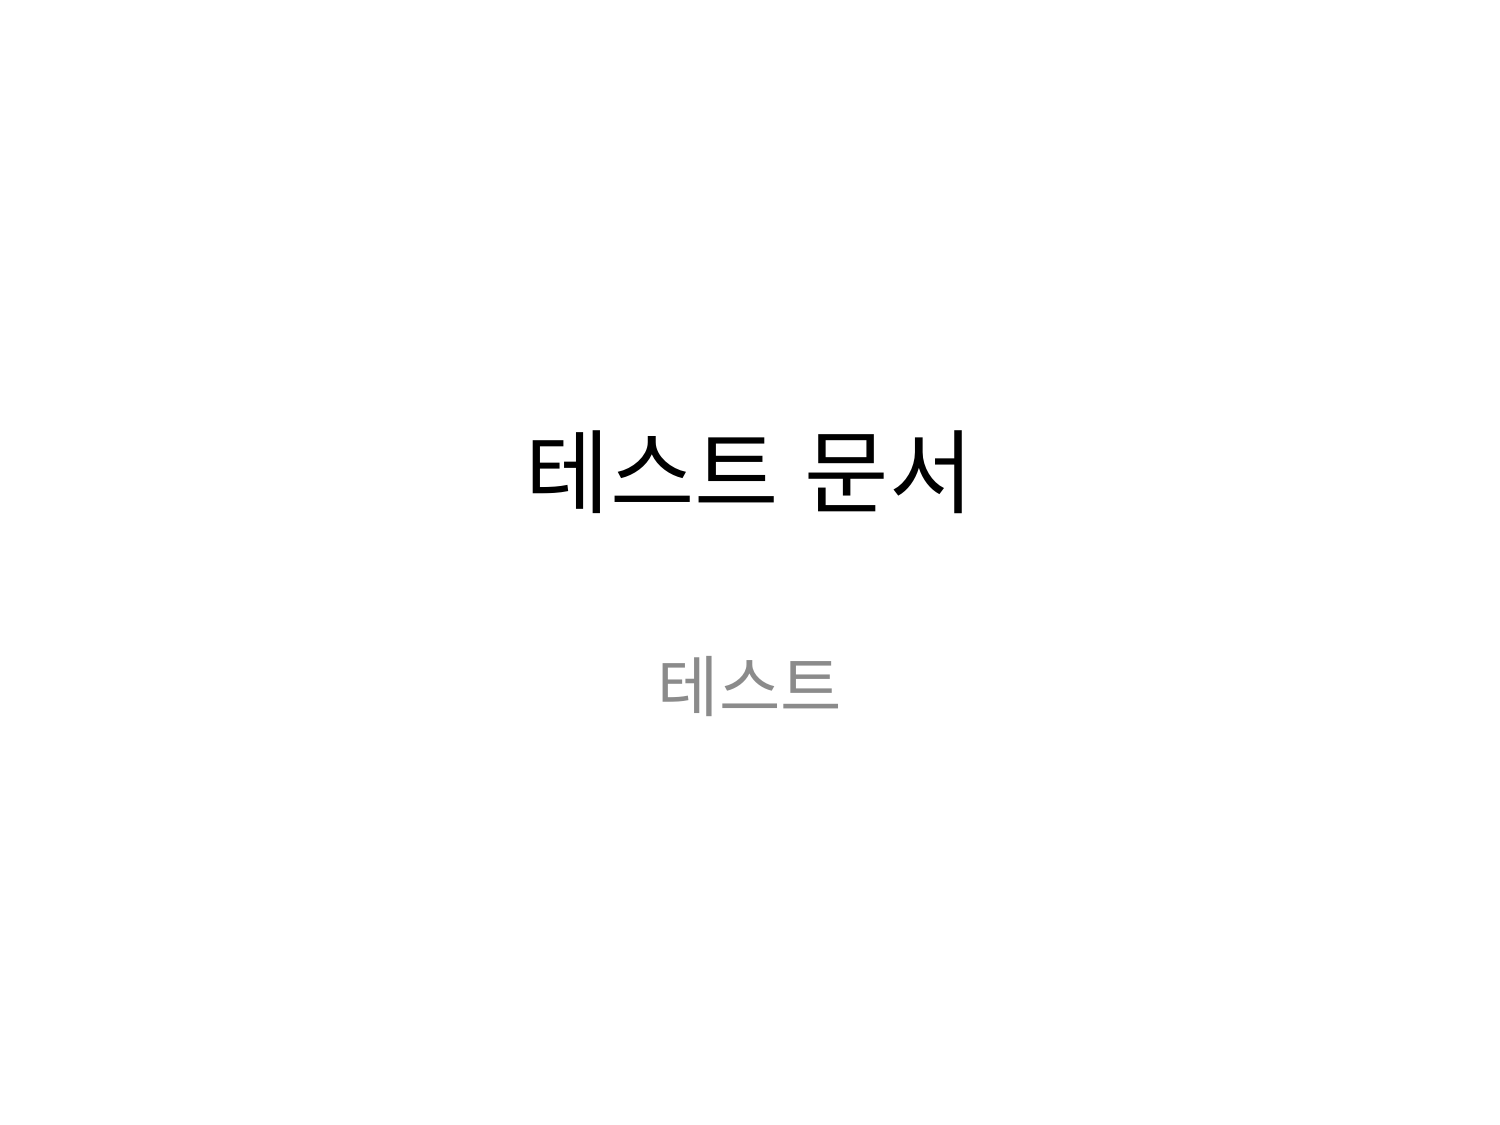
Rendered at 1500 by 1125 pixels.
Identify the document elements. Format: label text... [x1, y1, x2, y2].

title 테스트 문서 [112, 349, 1388, 591]
subtitle 테스트 [225, 637, 1275, 925]
